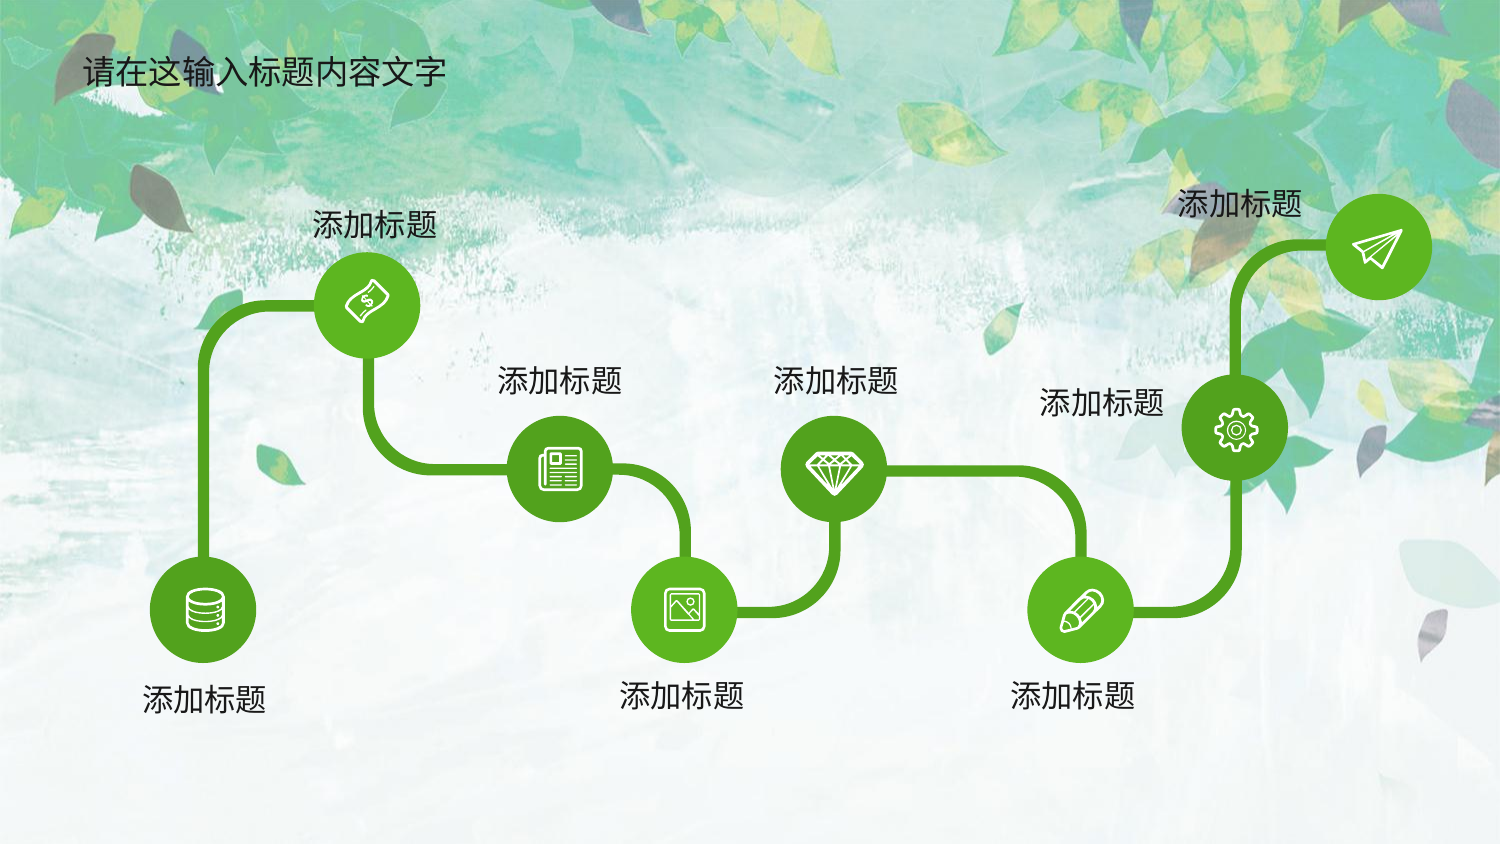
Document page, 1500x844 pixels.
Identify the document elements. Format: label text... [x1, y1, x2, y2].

picture [0, 0, 1500, 844]
text_box 请在这输入标题内容文字 [67, 43, 703, 99]
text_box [72, 177, 1433, 724]
